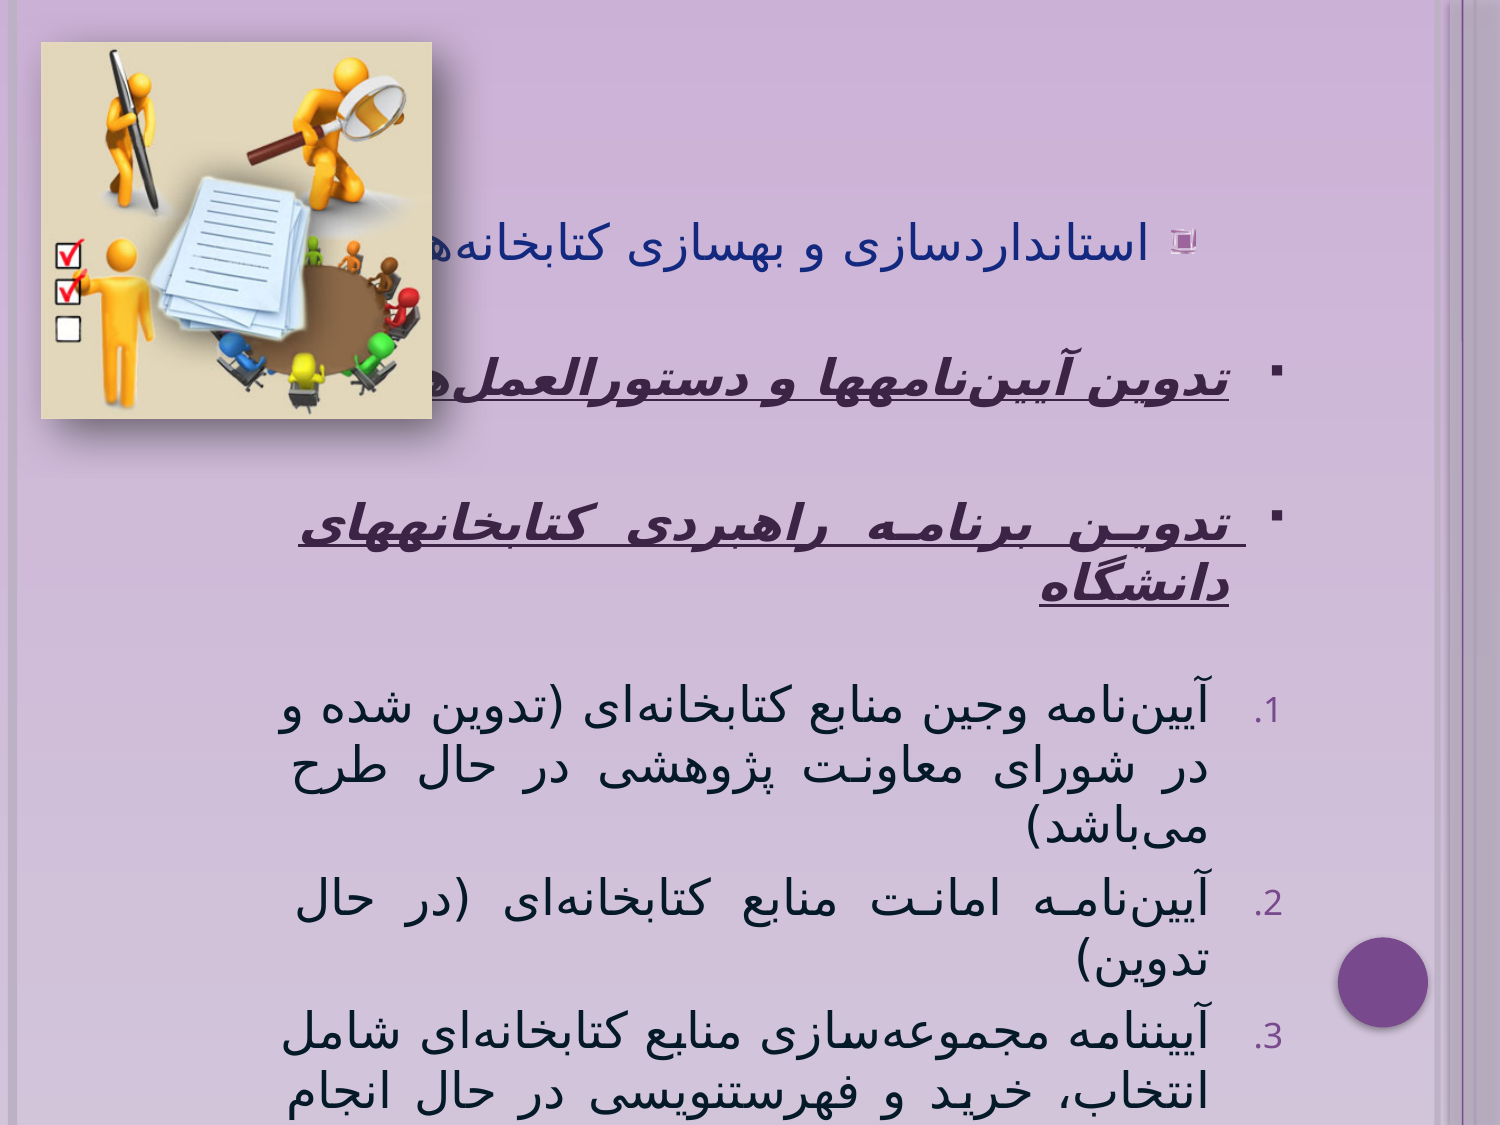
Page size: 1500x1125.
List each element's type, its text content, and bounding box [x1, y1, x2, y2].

title استانداردسازی و بهسازی کتابخانه‌ها [480, 90, 1211, 279]
list تدوین آیین‌نامه‏ها و دستورالعمل‌ها تدوین برنامه راهبردی کتابخانه‏های دانشگاه آیین‌نامه وجین منابع کتابخانه‌ای (تدوین شده و در شورای معاونت پژوهشی در حال طرح می‌باشد) آیین‌نامه امانت منابع کتابخانه‌ای (در حال تدوین) آیین‏نامه مجموعه‌سازی منابع کتابخانه‌ای شامل انتخاب، خرید و فهرست‏نویسی در حال انجام است. برگزاری چهارمین همایش کارشناسان کتابخانه‏ها در مرداد ماه [265, 338, 1300, 1108]
picture [40, 42, 432, 420]
picture [1171, 228, 1196, 254]
